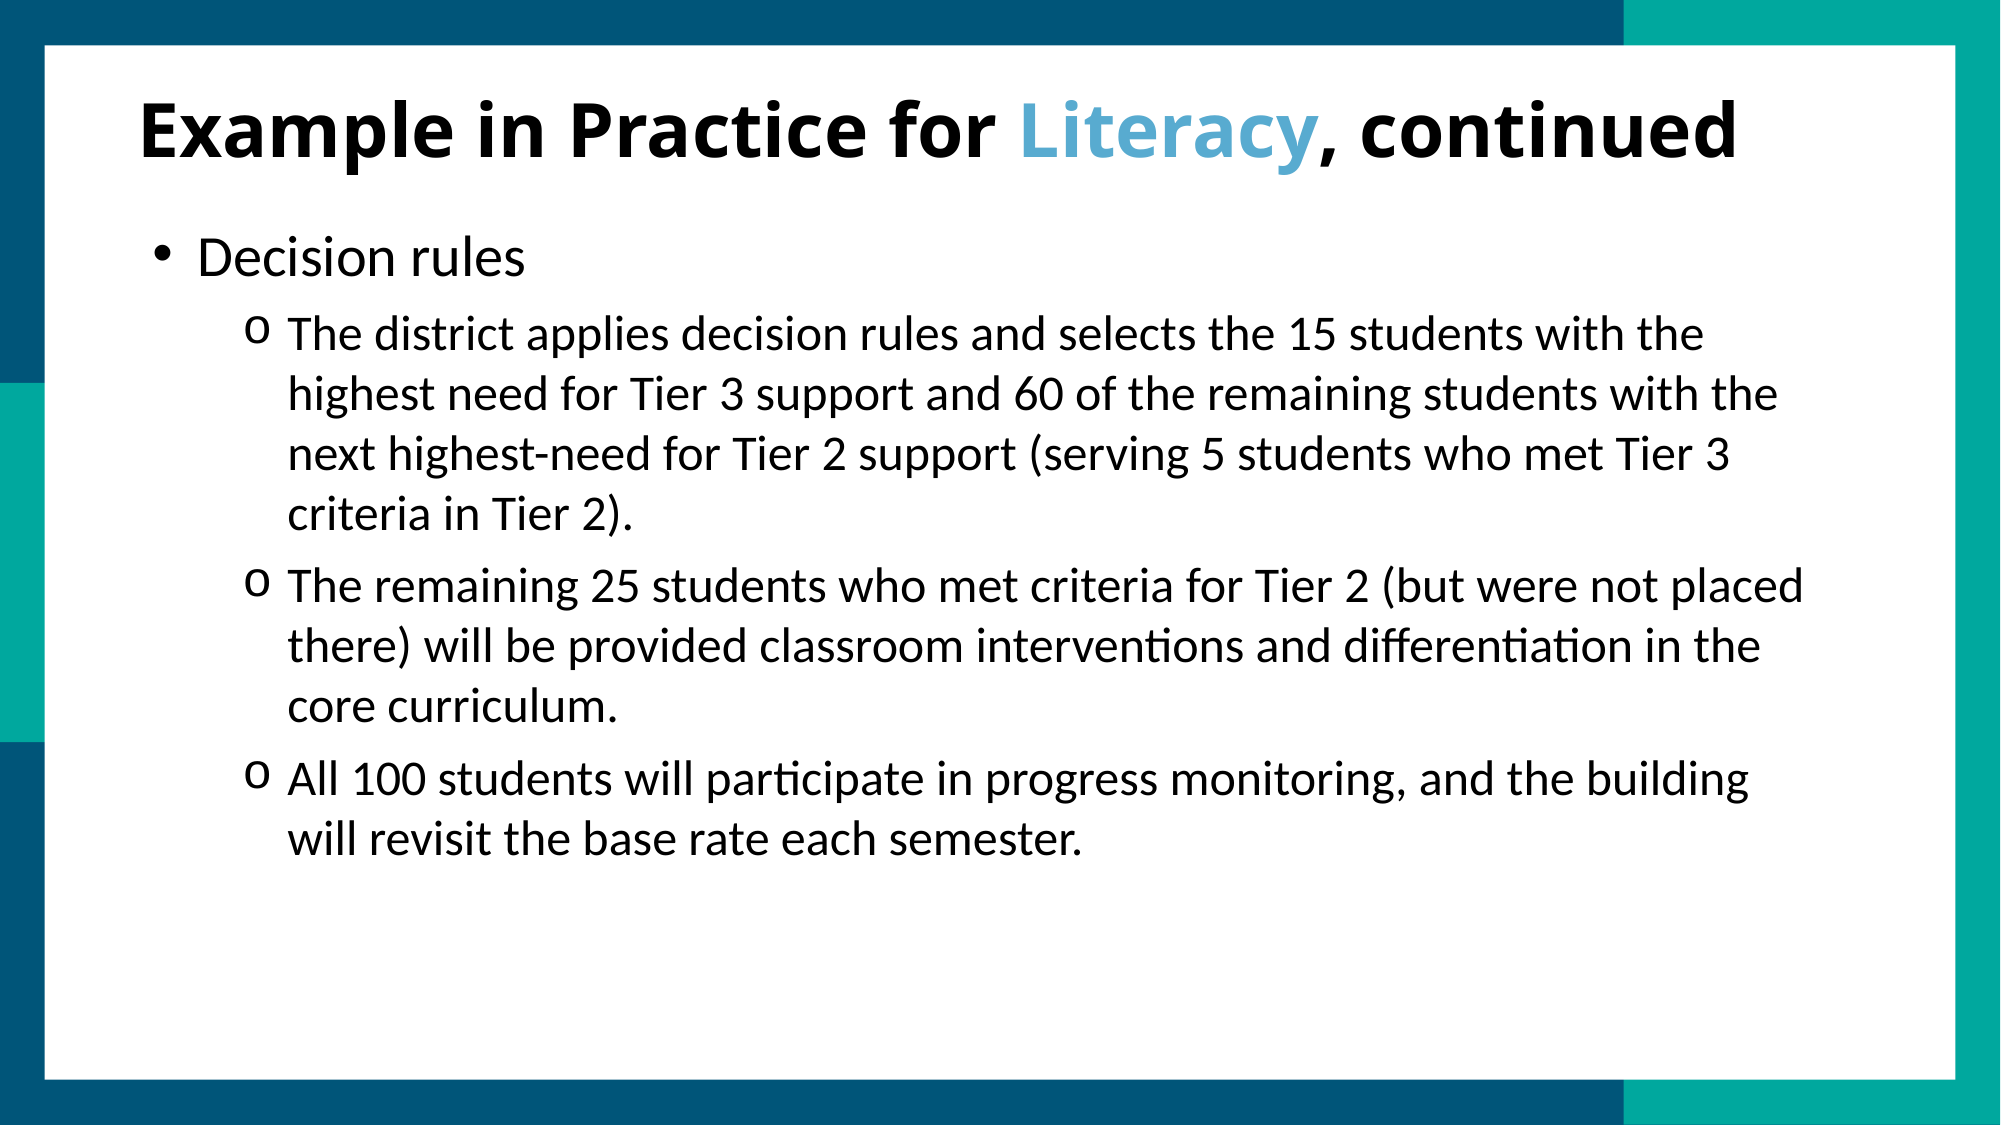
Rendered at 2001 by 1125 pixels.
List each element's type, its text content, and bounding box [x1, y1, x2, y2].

title Example in Practice for Literacy, continued [137, 59, 1863, 195]
list Decision rules The district applies decision rules and selects the 15 students with the highest need for Tier 3 support and 60 of the remaining students with the next highest-need for Tier 2 support (serving 5 students who met Tier 3 criteria in Tier 2). The remaining 25 students who met criteria for Tier 2 (but were not placed there) will be provided classroom interventions and differentiation in the core curriculum. ​ All 100 students will participate in progress monitoring, and the building will revisit the base rate each semester. [137, 217, 1816, 931]
